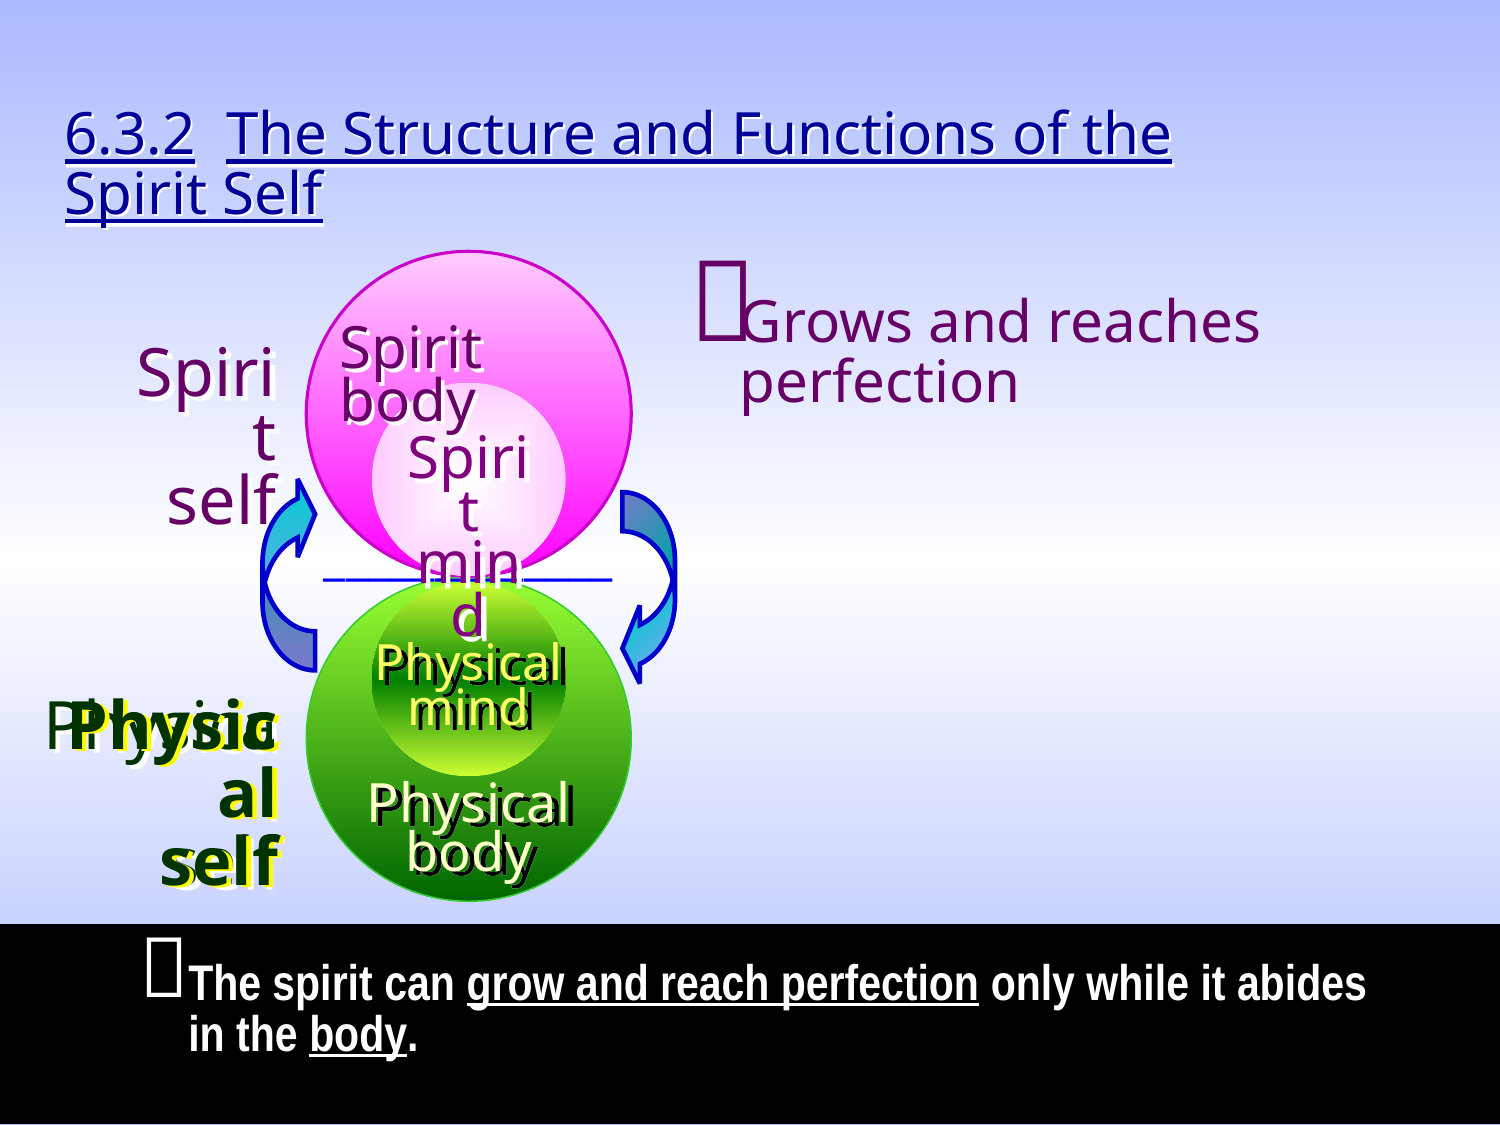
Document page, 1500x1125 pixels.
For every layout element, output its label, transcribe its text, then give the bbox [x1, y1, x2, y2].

text_box [0, 924, 1500, 1124]
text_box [262, 251, 676, 902]
text_box Grows and reaches perfection [725, 287, 1500, 422]
text_box Physical self [24, 687, 258, 906]
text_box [124, 949, 1426, 1070]
text_box Spirit self [100, 338, 257, 545]
text_box  [679, 279, 750, 363]
text_box 6.3.2 The Structure and Functions of the Spirit Self [50, 99, 1275, 234]
